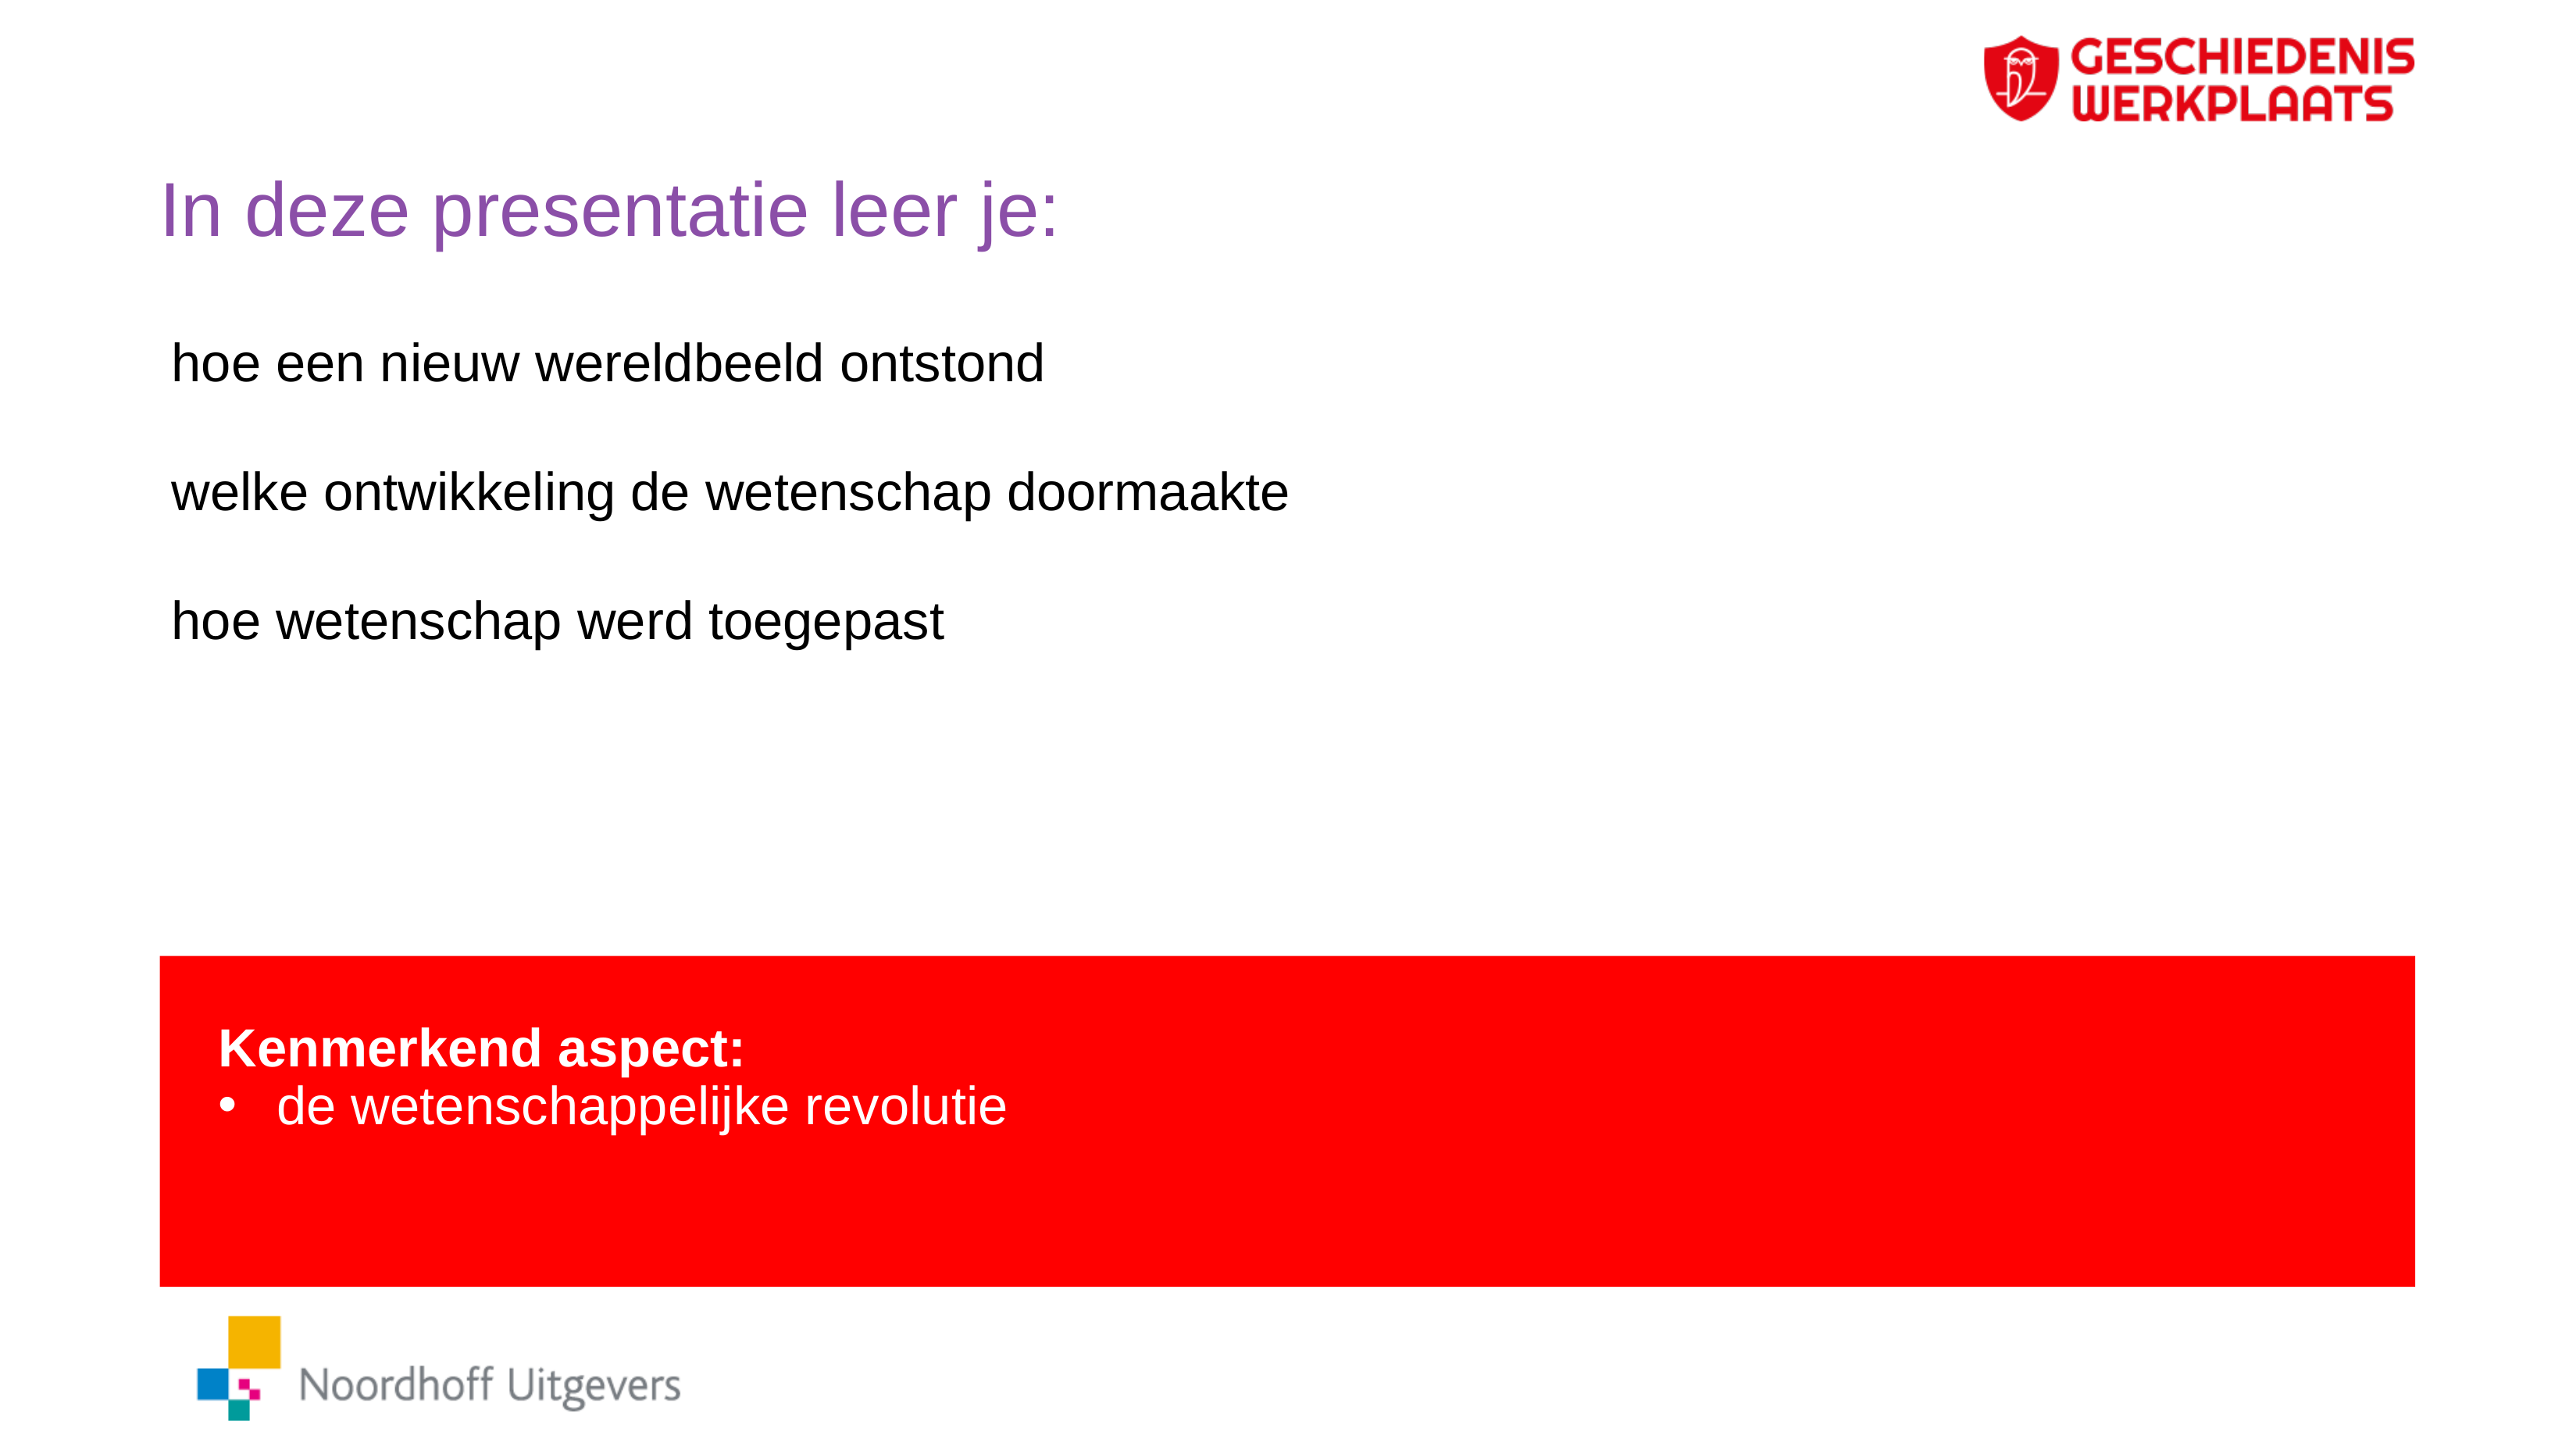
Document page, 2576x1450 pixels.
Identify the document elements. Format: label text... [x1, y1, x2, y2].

picture [1610, 0, 2576, 161]
title In deze presentatie leer je: [159, 159, 2416, 268]
text_box Kenmerkend aspect: de wetenschappelijke revolutie [159, 955, 2416, 1288]
list hoe een nieuw wereldbeeld ontstond welke ontwikkeling de wetenschap doormaakte hoe wetenschap werd toegepast [159, 322, 1893, 926]
picture [159, 1288, 799, 1449]
